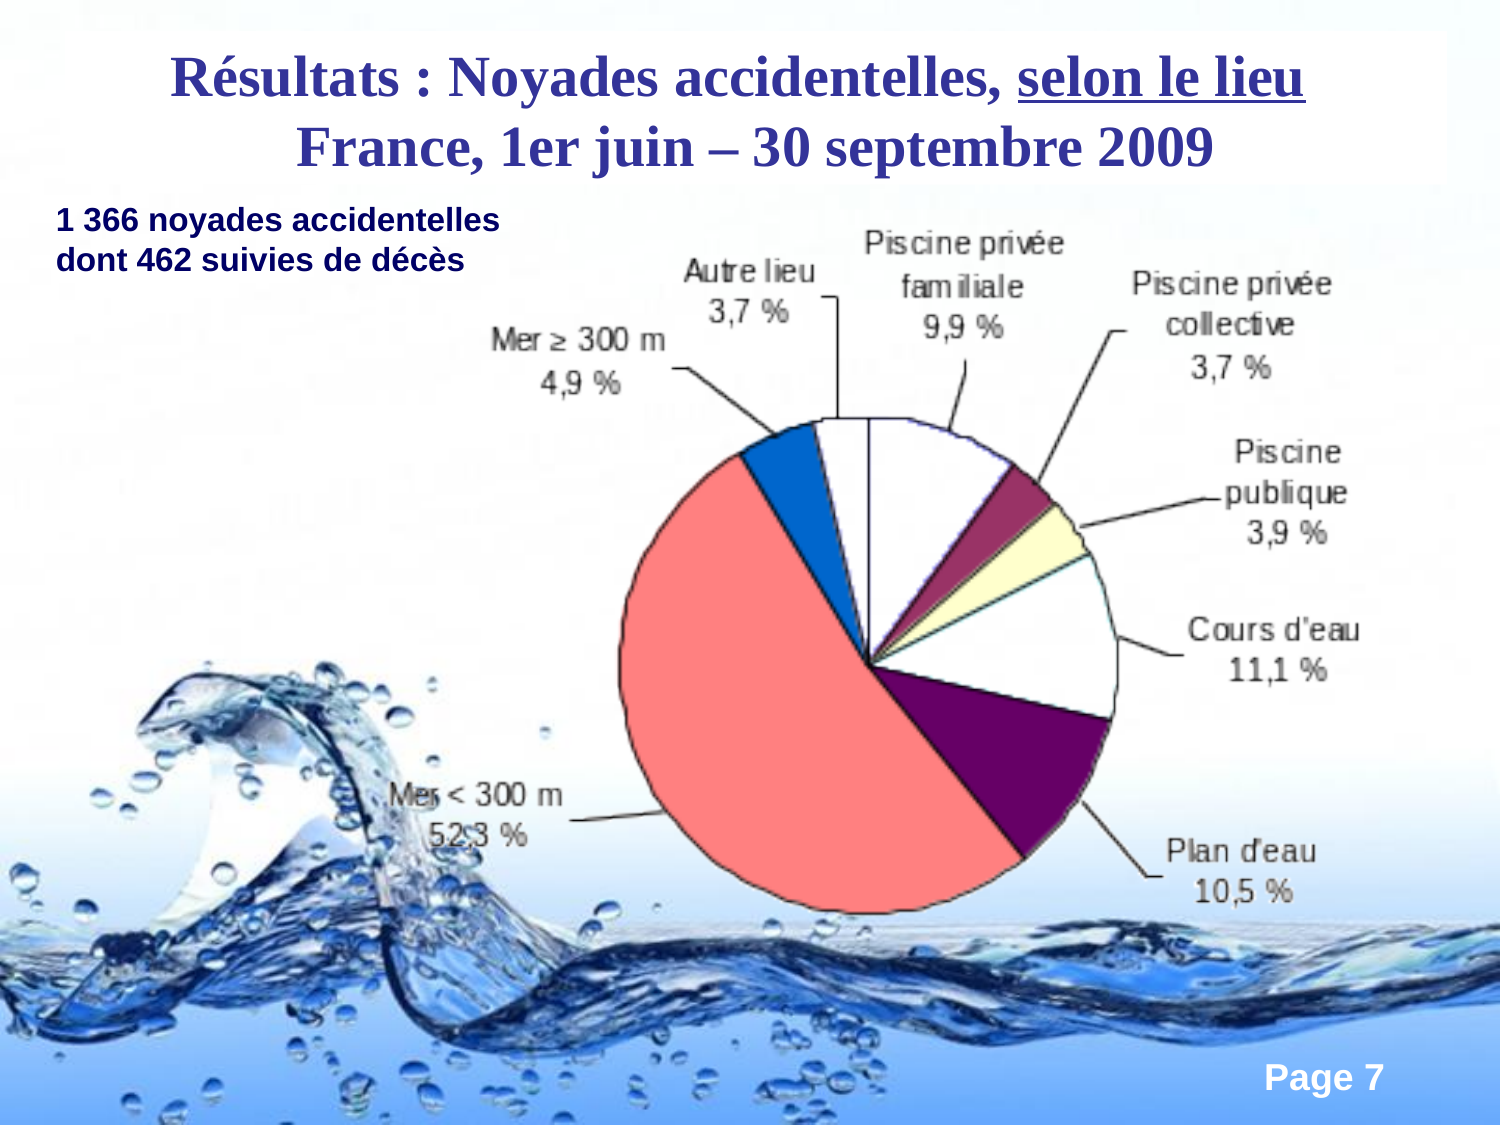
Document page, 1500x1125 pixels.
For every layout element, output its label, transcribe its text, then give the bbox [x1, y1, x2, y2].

picture [0, 0, 1500, 1125]
title Résultats : Noyades accidentelles, selon le lieu France, 1er juin – 30 septembre 2009 [64, 31, 1447, 184]
text_box 1 366 noyades accidentelles dont 462 suivies de décès [41, 184, 222, 292]
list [223, 184, 1500, 1061]
